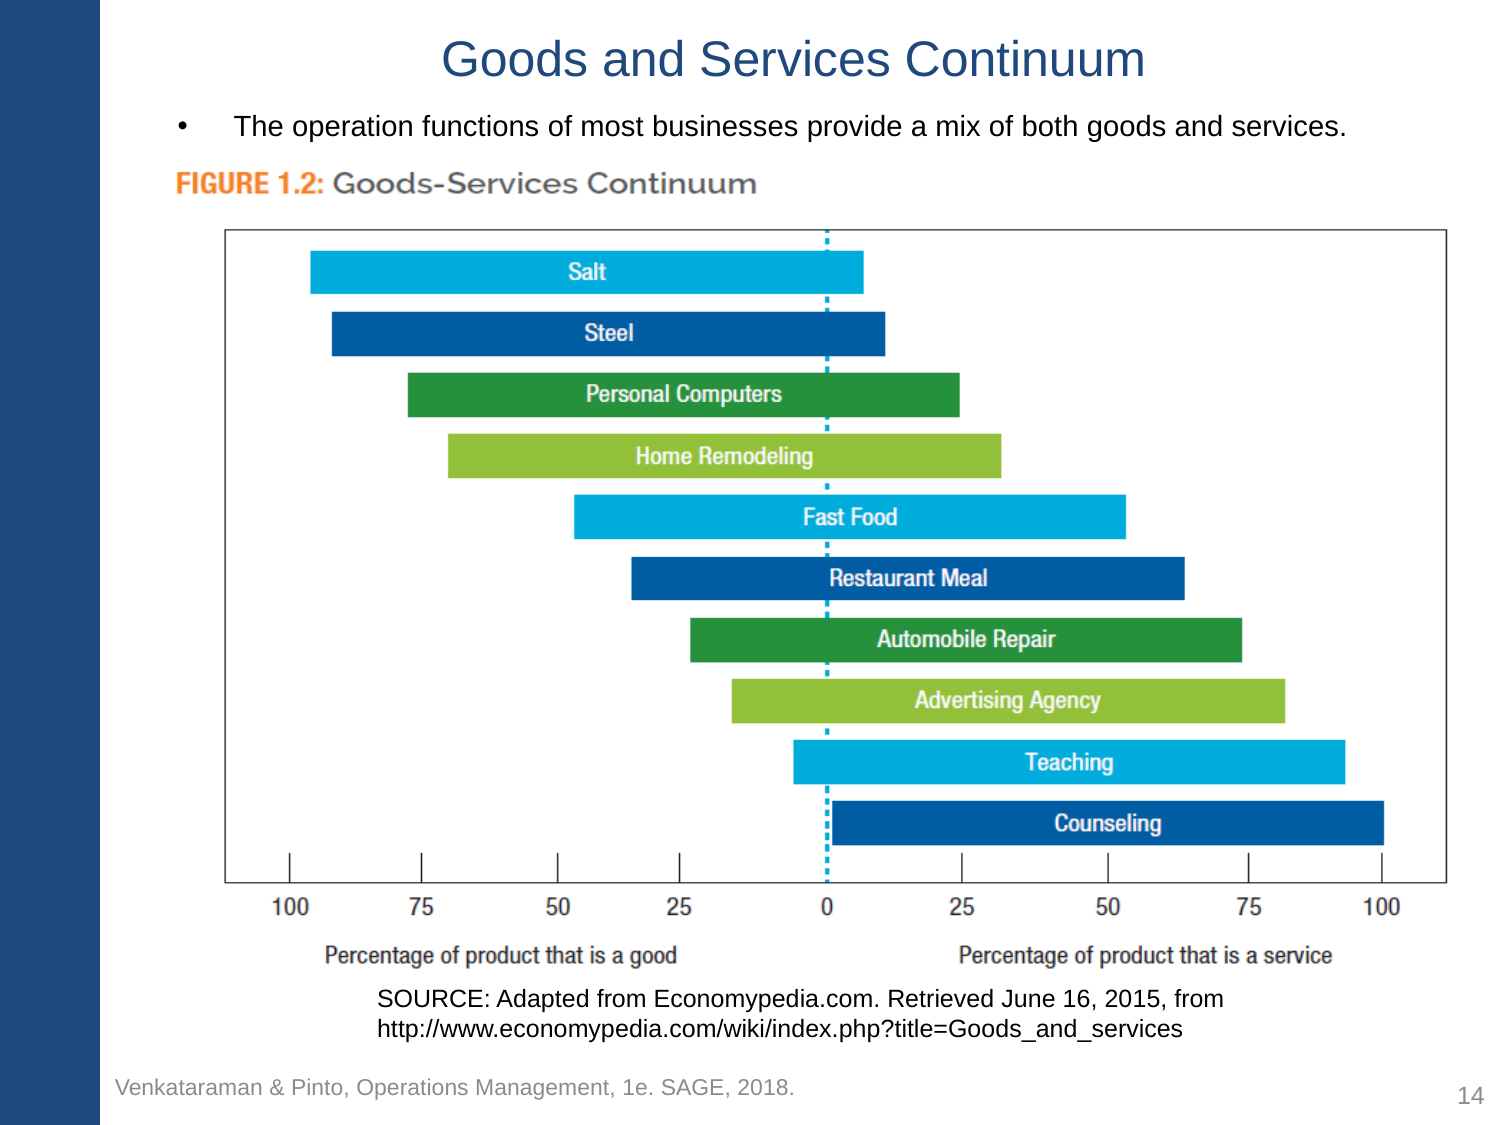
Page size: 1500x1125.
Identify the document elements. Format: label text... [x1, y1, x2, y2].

title Goods and Services Continuum [162, 0, 1425, 99]
footer Venkataraman & Pinto, Operations Management, 1e. SAGE, 2018. [99, 1065, 1250, 1125]
slide_number 14 [1425, 1065, 1500, 1125]
text_box SOURCE: Adapted from Economypedia.com. Retrieved June 16, 2015, from http://www.economypedia.com/wiki/index.php?title=Goods_and_services [362, 983, 1325, 1050]
picture [163, 162, 1477, 976]
list The operation functions of most businesses provide a mix of both goods and services. [162, 99, 1425, 161]
